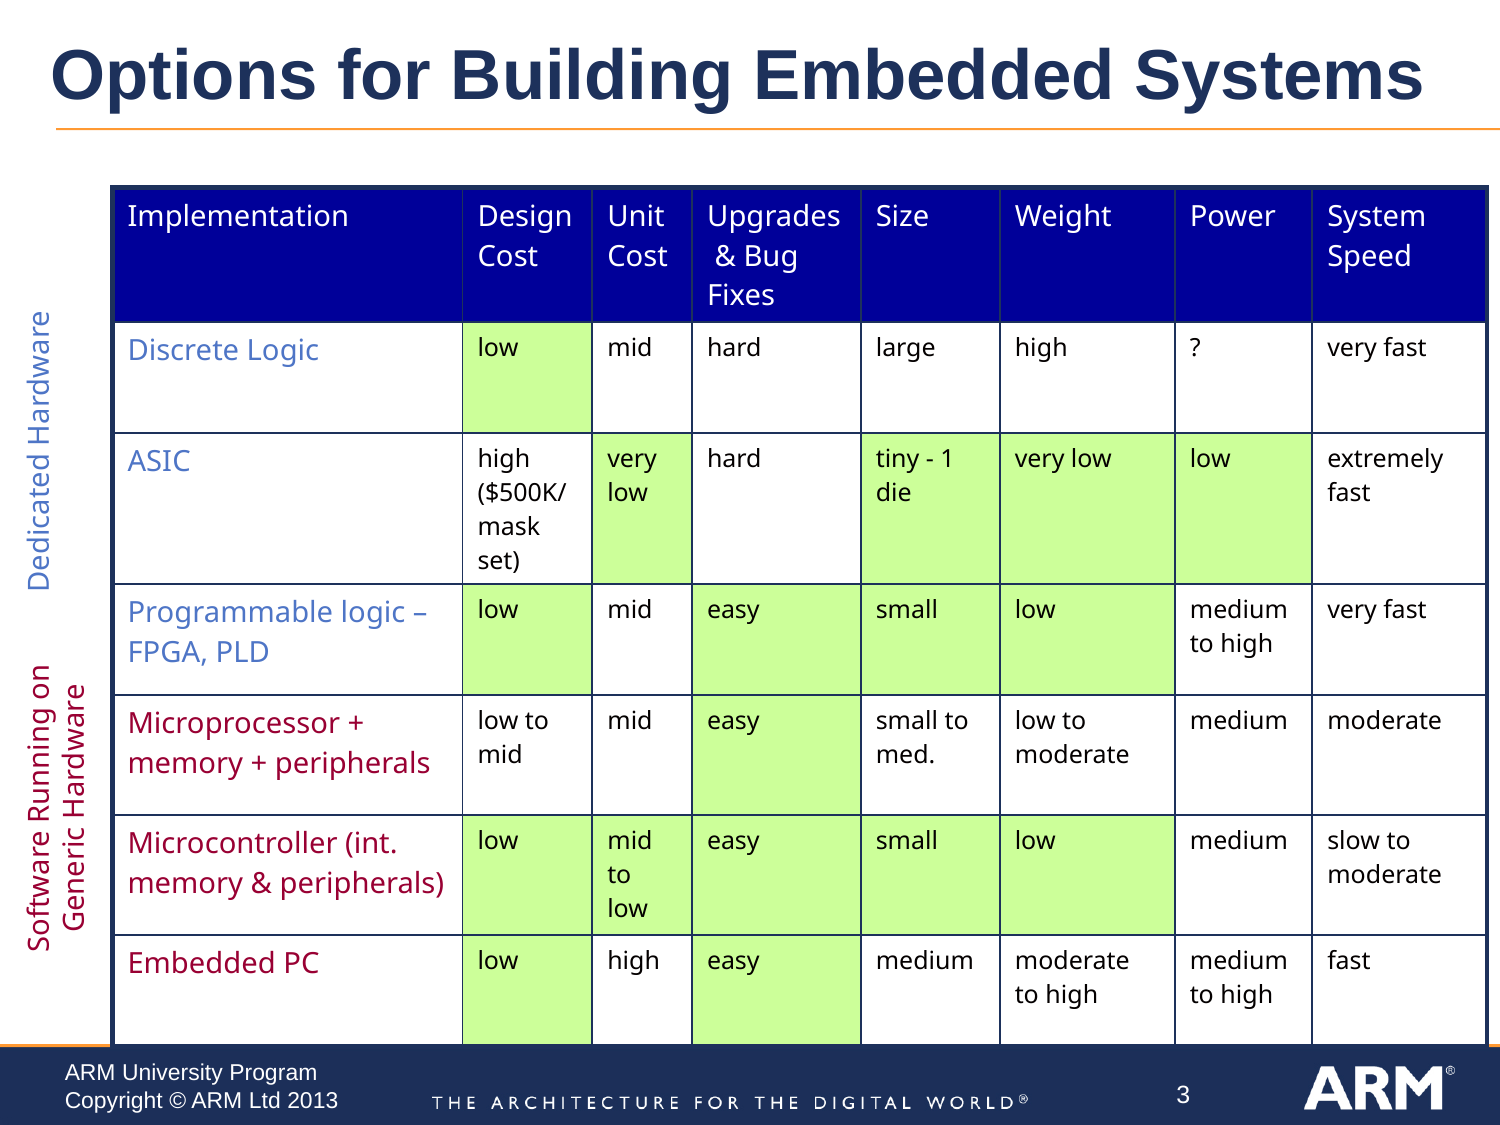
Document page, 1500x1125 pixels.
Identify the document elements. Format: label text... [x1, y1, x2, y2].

table_header Design Cost [463, 190, 591, 321]
table_cell slow to moderate [1313, 816, 1485, 934]
table_cell ? [1176, 323, 1311, 432]
table_cell fast [1313, 936, 1485, 1044]
table_cell easy [693, 816, 860, 934]
table_cell hard [693, 323, 860, 432]
title Options for Building Embedded Systems [37, 1, 1500, 141]
table_cell very fast [1313, 323, 1485, 432]
table_cell large [862, 323, 999, 432]
table_cell low [1001, 585, 1174, 694]
table_cell low [1176, 434, 1311, 583]
table_cell high [593, 936, 691, 1044]
table_header Unit Cost [593, 190, 691, 321]
table_cell Microprocessor + memory + peripherals [115, 696, 462, 814]
text_box Software Running on Generic Hardware [12, 649, 98, 968]
table_cell Microcontroller (int. memory & peripherals) [115, 816, 462, 934]
table_cell high [1001, 323, 1174, 432]
table_cell Discrete Logic [115, 323, 462, 432]
table_cell easy [693, 585, 860, 694]
table_cell extremely fast [1313, 434, 1485, 583]
text_box Dedicated Hardware [12, 295, 63, 607]
table_cell small [862, 816, 999, 934]
table_cell medium [1176, 696, 1311, 814]
table_cell low [463, 936, 591, 1044]
table_cell mid [593, 696, 691, 814]
table_cell moderate to high [1001, 936, 1174, 1044]
table_header Power [1176, 190, 1311, 321]
table_header Size [862, 190, 999, 321]
table_cell ASIC [115, 434, 462, 583]
table_cell moderate [1313, 696, 1485, 814]
table_cell mid [593, 585, 691, 694]
table_cell small to med. [862, 696, 999, 814]
table_cell mid to low [593, 816, 691, 934]
table_cell very low [1001, 434, 1174, 583]
table_cell medium to high [1176, 936, 1311, 1044]
table_cell low [1001, 816, 1174, 934]
table_cell low to mid [463, 696, 591, 814]
table_cell Programmable logic – FPGA, PLD [115, 585, 462, 694]
table_cell medium to high [1176, 585, 1311, 694]
table_cell very fast [1313, 585, 1485, 694]
table_cell low [463, 585, 591, 694]
table_header Implementation [115, 190, 462, 321]
table_cell mid [593, 323, 691, 432]
table_cell low [463, 323, 591, 432]
table_cell hard [693, 434, 860, 583]
table_cell medium [862, 936, 999, 1044]
table_cell easy [693, 696, 860, 814]
table_cell tiny - 1 die [862, 434, 999, 583]
table_header Weight [1001, 190, 1174, 321]
table_cell low [463, 816, 591, 934]
table_header Upgrades & Bug Fixes [693, 190, 860, 321]
table_cell Embedded PC [115, 936, 462, 1044]
picture [0, 1048, 1500, 1125]
table_cell easy [693, 936, 860, 1044]
table_header System Speed [1313, 190, 1485, 321]
table_cell medium [1176, 816, 1311, 934]
table_cell very low [593, 434, 691, 583]
table_cell low to moderate [1001, 696, 1174, 814]
table_cell small [862, 585, 999, 694]
table_cell high ($500K/ mask set) [463, 434, 591, 583]
